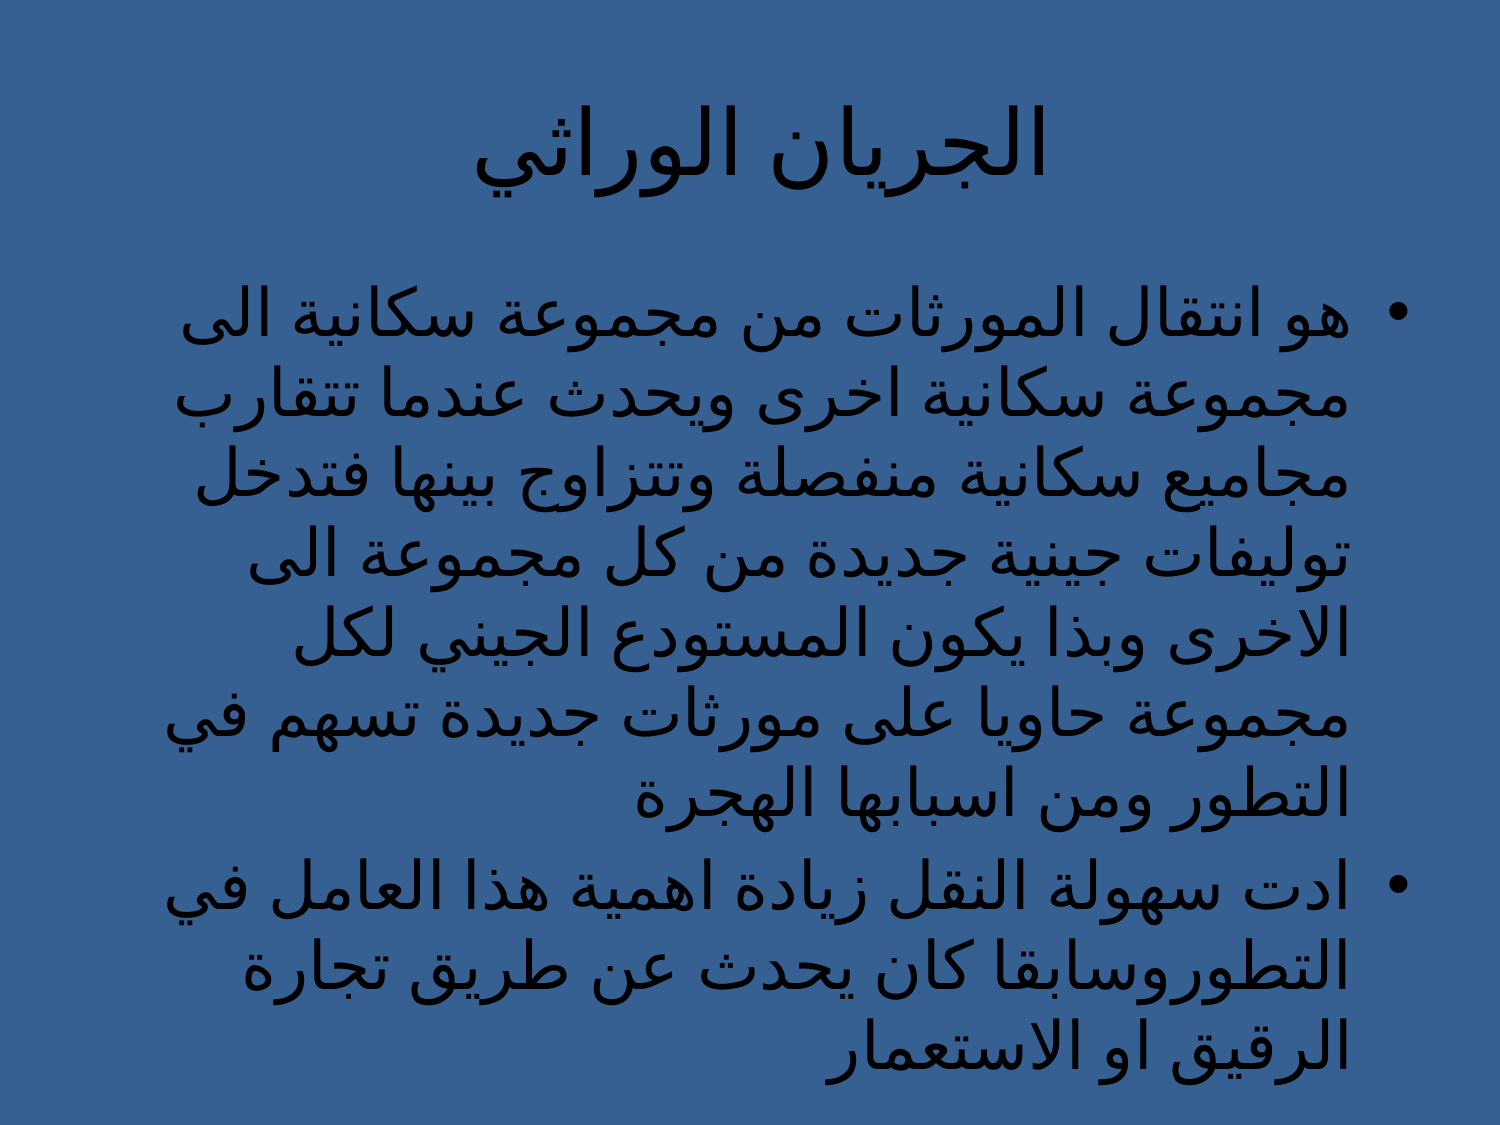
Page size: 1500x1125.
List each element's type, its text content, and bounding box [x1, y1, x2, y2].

list هو انتقال المورثات من مجموعة سكانية الى مجموعة سكانية اخرى ويحدث عندما تتقارب مجاميع سكانية منفصلة وتتزاوج بينها فتدخل توليفات جينية جديدة من كل مجموعة الى الاخرى وبذا يكون المستودع الجيني لكل مجموعة حاويا على مورثات جديدة تسهم في التطور ومن اسبابها الهجرة ادت سهولة النقل زيادة اهمية هذا العامل في التطوروسابقا كان يحدث عن طريق تجارة الرقيق او الاستعمار [75, 262, 1425, 1005]
title الجريان الوراثي [75, 45, 1425, 233]
